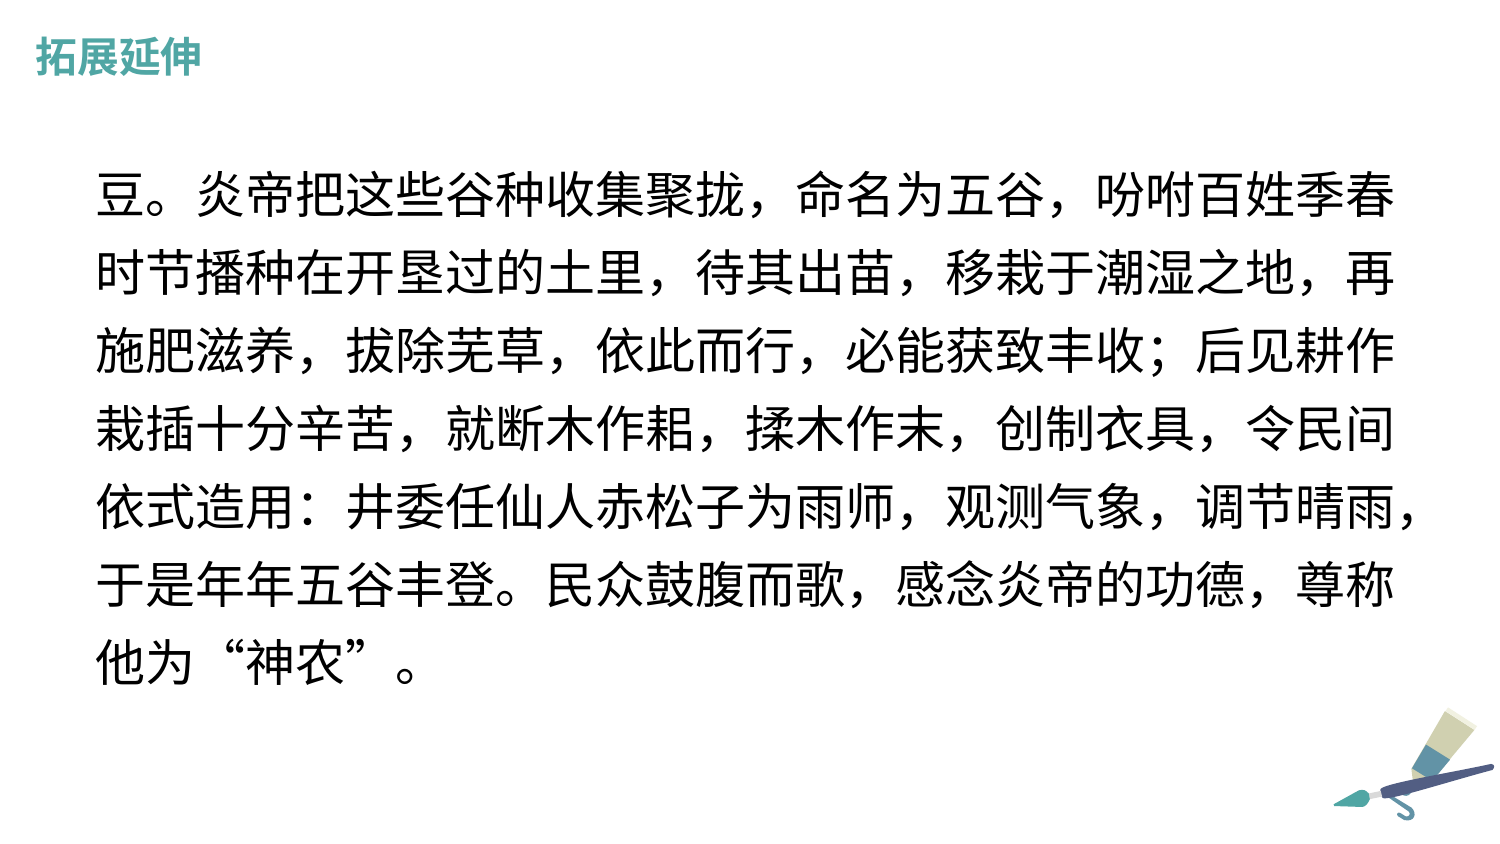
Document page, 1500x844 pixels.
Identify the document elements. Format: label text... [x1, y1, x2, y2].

text_box 豆。炎帝把这些谷种收集聚拢，命名为五谷，吩咐百姓季春时节播种在开垦过的土里，待其出苗，移栽于潮湿之地，再施肥滋养，拔除芜草，依此而行，必能获致丰收；后见耕作栽插十分辛苦，就断木作耜，揉木作末，创制衣具，令民间依式造用：井委任仙人赤松子为雨师，观测气象，调节晴雨，于是年年五谷丰登。民众鼓腹而歌，感念炎帝的功德，尊称他为“神农”。 [84, 140, 1422, 697]
text_box 拓展延伸 [24, 25, 261, 87]
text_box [1358, 708, 1481, 844]
